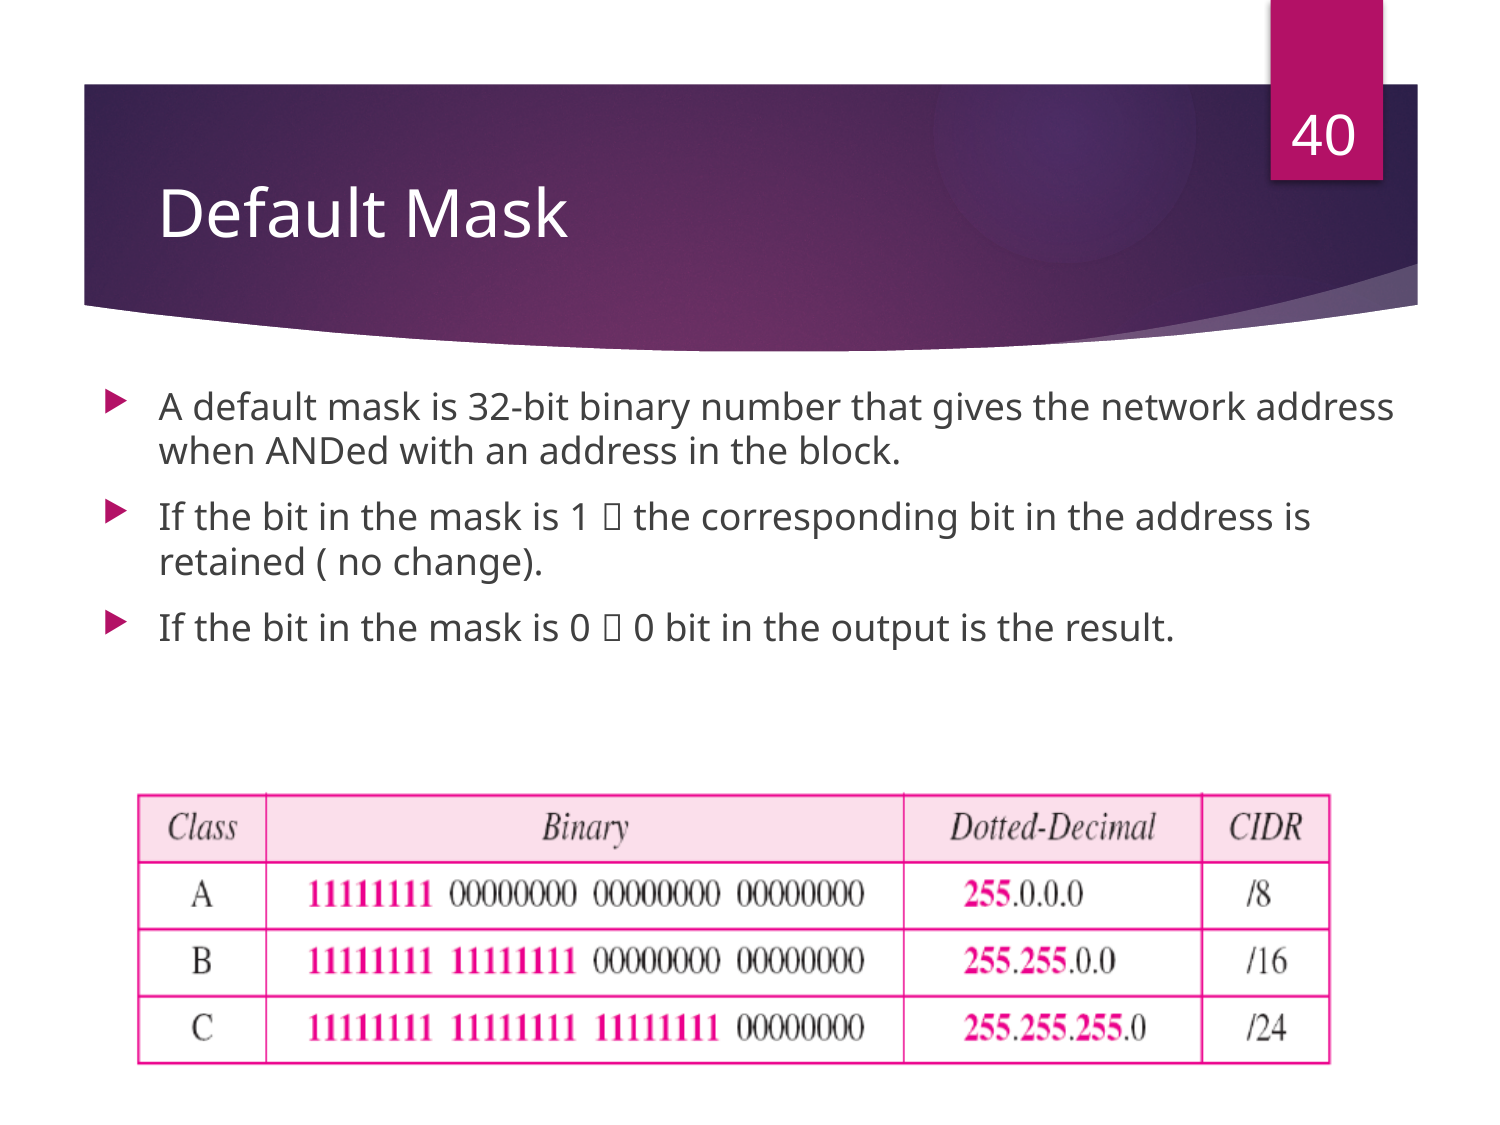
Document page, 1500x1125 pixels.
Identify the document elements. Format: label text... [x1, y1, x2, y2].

picture [124, 787, 1341, 1076]
title Default Mask [142, 152, 1183, 269]
slide_number 40 [1259, 48, 1390, 175]
list A default mask is 32-bit binary number that gives the network address when ANDed with an address in the block. If the bit in the mask is 1  the corresponding bit in the address is retained ( no change). If the bit in the mask is 0  0 bit in the output is the result. [87, 375, 1475, 955]
